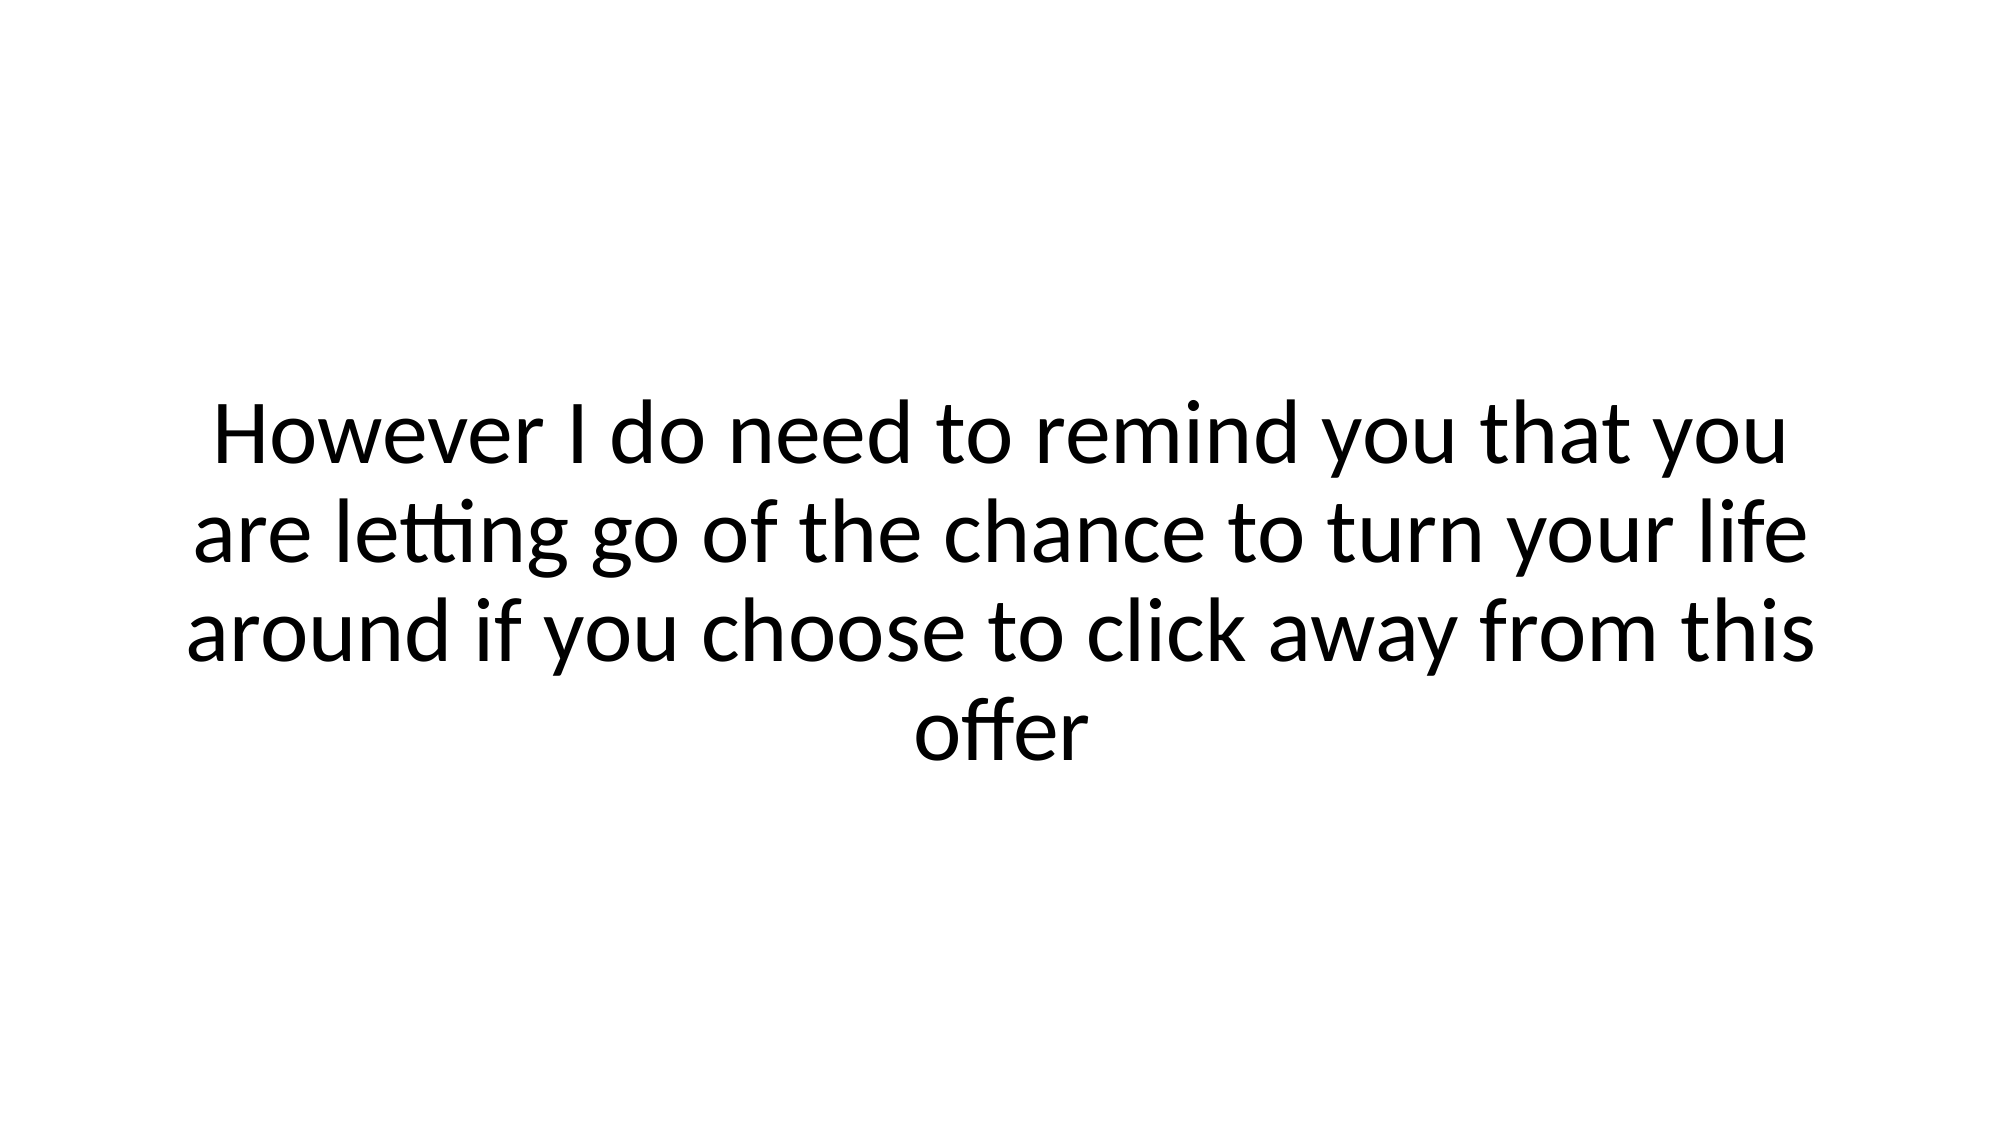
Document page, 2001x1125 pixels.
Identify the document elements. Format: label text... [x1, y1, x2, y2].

list However I do need to remind you that you are letting go of the chance to turn your life around if you choose to click away from this offer [139, 256, 1865, 866]
